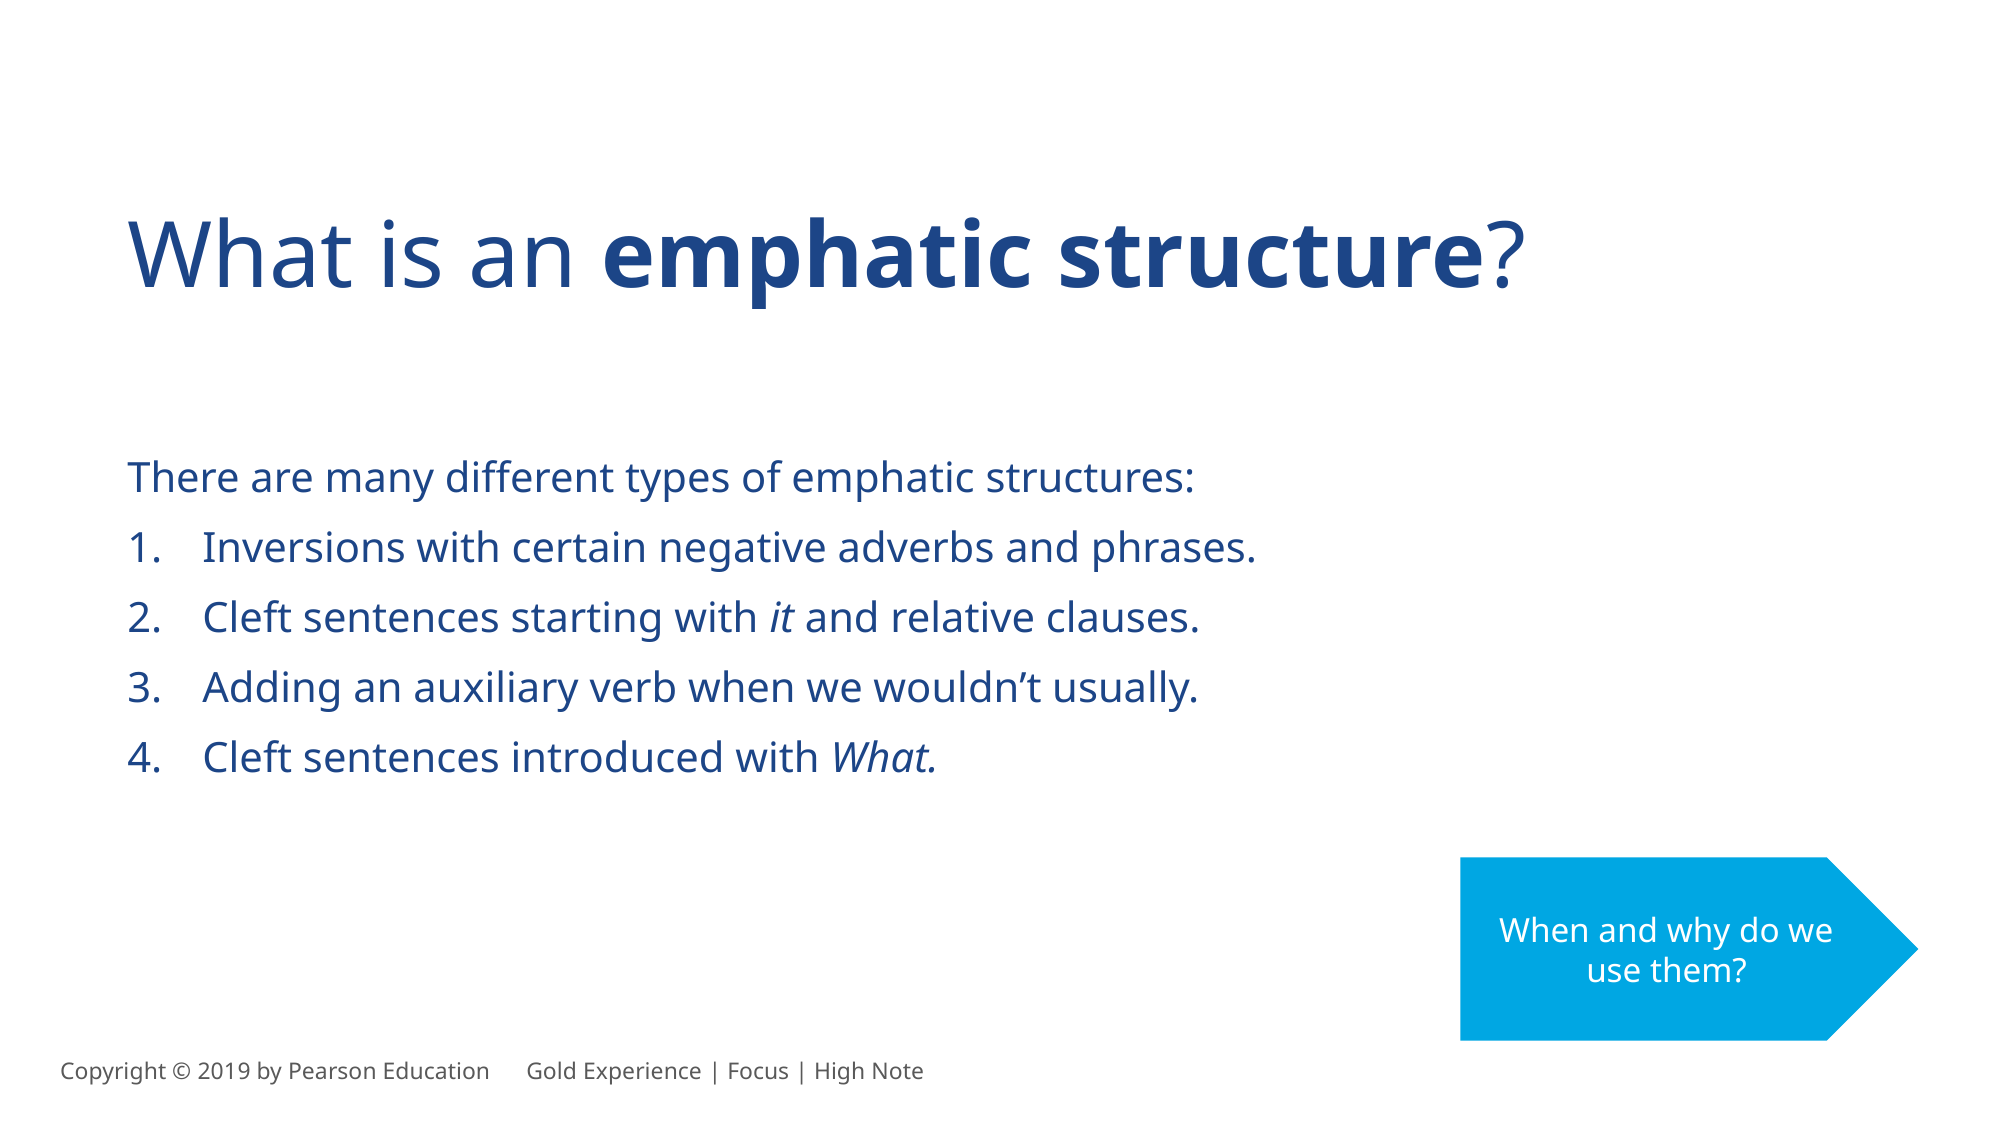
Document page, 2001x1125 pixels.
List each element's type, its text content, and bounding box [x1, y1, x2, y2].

footer Copyright © 2019 by Pearson Education Gold Experience | Focus | High Note [45, 1040, 1084, 1101]
text_box When and why do we use them? [1460, 857, 1919, 1041]
title What is an emphatic structure? [112, 125, 1763, 390]
list There are many different types of emphatic structures: Inversions with certain negative adverbs and phrases. Cleft sentences starting with it and relative clauses. Adding an auxiliary verb when we wouldn’t usually. Cleft sentences introduced with What. [112, 449, 1763, 822]
